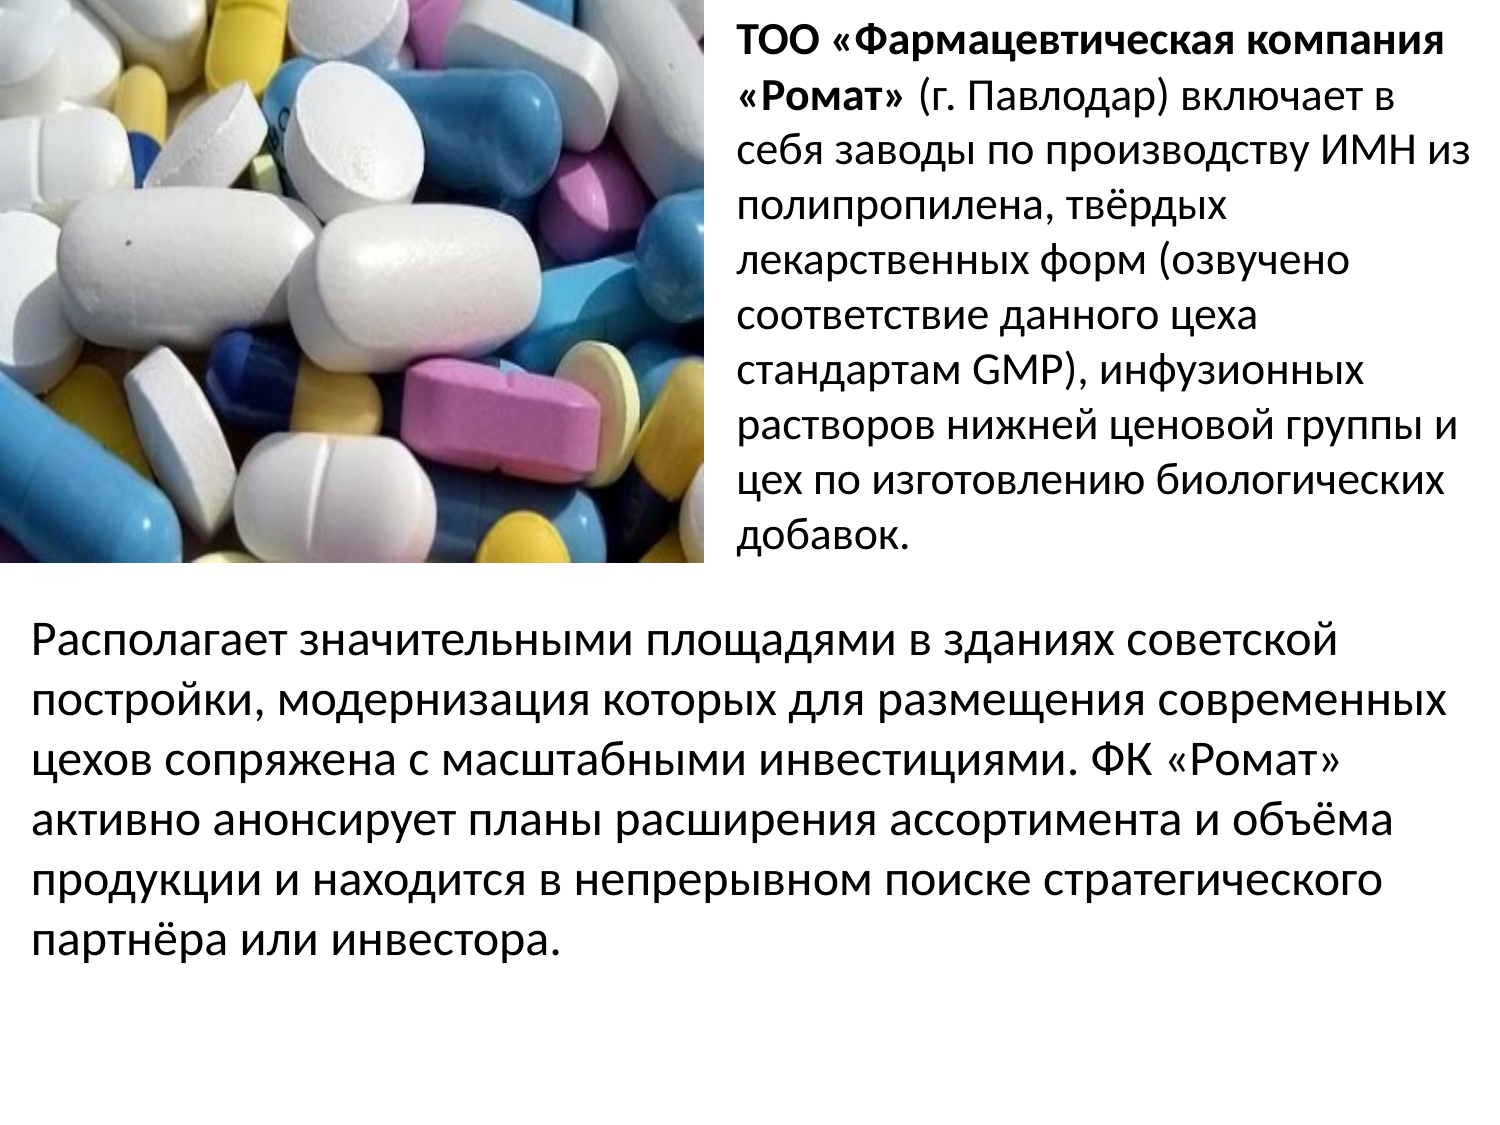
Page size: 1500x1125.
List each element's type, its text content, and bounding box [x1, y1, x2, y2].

text_box Располагает значительными площадями в зданиях советской постройки, модернизация которых для размещения современных цехов сопряжена с масштабными инвестициями. ФК «Ромат» активно анонсирует планы расширения ассортимента и объёма продукции и находится в непрерывном поиске стратегического партнёра или инвестора. [16, 597, 1500, 973]
picture [0, 0, 704, 563]
text_box ТОО «Фармацевтическая компания «Ромат» (г. Павлодар) включает в себя заводы по производству ИМН из полипропилена, твёрдых лекарственных форм (озвучено соответствие данного цеха стандартам GMP), инфузионных растворов нижней ценовой группы и цех по изготовлению биологических добавок. [721, 1, 1496, 597]
